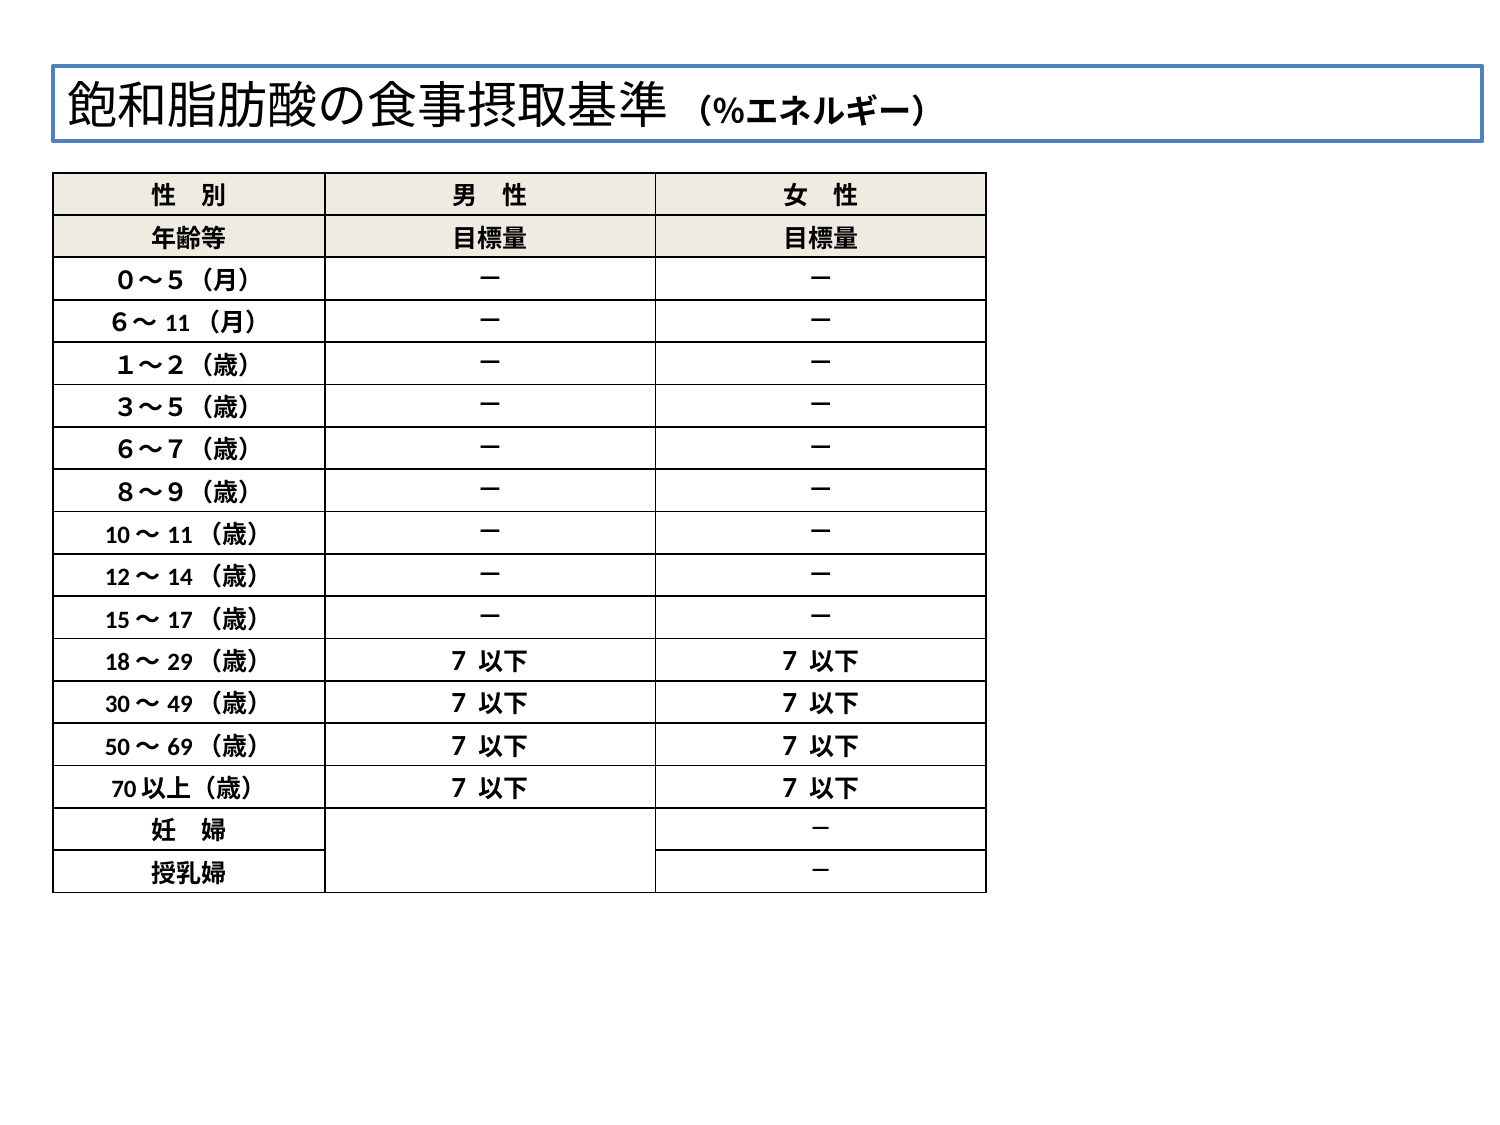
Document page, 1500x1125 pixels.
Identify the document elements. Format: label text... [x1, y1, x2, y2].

table_cell [326, 809, 655, 892]
table_cell 70以上（歳） [54, 766, 324, 807]
table_cell 7 以下 [656, 724, 985, 765]
table_cell ０～５（月） [54, 258, 324, 299]
table_cell ― [326, 555, 655, 595]
table_cell ― [326, 343, 655, 384]
table_cell ― [656, 512, 985, 553]
table_cell 目標量 [326, 216, 655, 256]
table_cell ― [656, 555, 985, 595]
table_cell ― [656, 851, 985, 892]
table_cell ― [656, 428, 985, 468]
table_cell 7 以下 [656, 682, 985, 722]
table_cell ― [326, 301, 655, 341]
table_cell 妊 婦 [54, 809, 324, 849]
table_cell 30～49（歳） [54, 682, 324, 722]
table_cell ８～９（歳） [54, 470, 324, 511]
table_cell 目標量 [656, 216, 985, 256]
table_cell 7 以下 [326, 766, 655, 807]
table_cell ― [656, 385, 985, 426]
text_box 飽和脂肪酸の食事摂取基準 （％エネルギー） [51, 64, 1484, 143]
table_cell ― [326, 597, 655, 638]
table_cell ― [656, 470, 985, 511]
table_cell 15～17（歳） [54, 597, 324, 638]
table_cell ― [326, 470, 655, 511]
table_cell ― [326, 385, 655, 426]
table_cell 授乳婦 [54, 851, 324, 892]
table_cell ― [656, 258, 985, 299]
table_cell 7 以下 [656, 766, 985, 807]
table_cell 7 以下 [326, 724, 655, 765]
table_cell 7 以下 [656, 639, 985, 680]
table_cell ― [656, 343, 985, 384]
table_cell ― [656, 809, 985, 849]
table_cell 50～69（歳） [54, 724, 324, 765]
table_cell 10～11（歳） [54, 512, 324, 553]
table_header 男 性 [326, 174, 655, 214]
table_cell ３～５（歳） [54, 385, 324, 426]
table_cell ― [656, 301, 985, 341]
table_cell 年齢等 [54, 216, 324, 256]
table_cell 12～14（歳） [54, 555, 324, 595]
table_header 性 別 [54, 174, 324, 214]
table_cell ６～７（歳） [54, 428, 324, 468]
table_cell 18～29（歳） [54, 639, 324, 680]
table_cell １～２（歳） [54, 343, 324, 384]
table_cell 7 以下 [326, 682, 655, 722]
table_cell ― [326, 428, 655, 468]
table_header 女 性 [656, 174, 985, 214]
table_cell ― [326, 258, 655, 299]
table_cell ６～11（月） [54, 301, 324, 341]
table_cell 7 以下 [326, 639, 655, 680]
table_cell ― [326, 512, 655, 553]
table_cell ― [656, 597, 985, 638]
